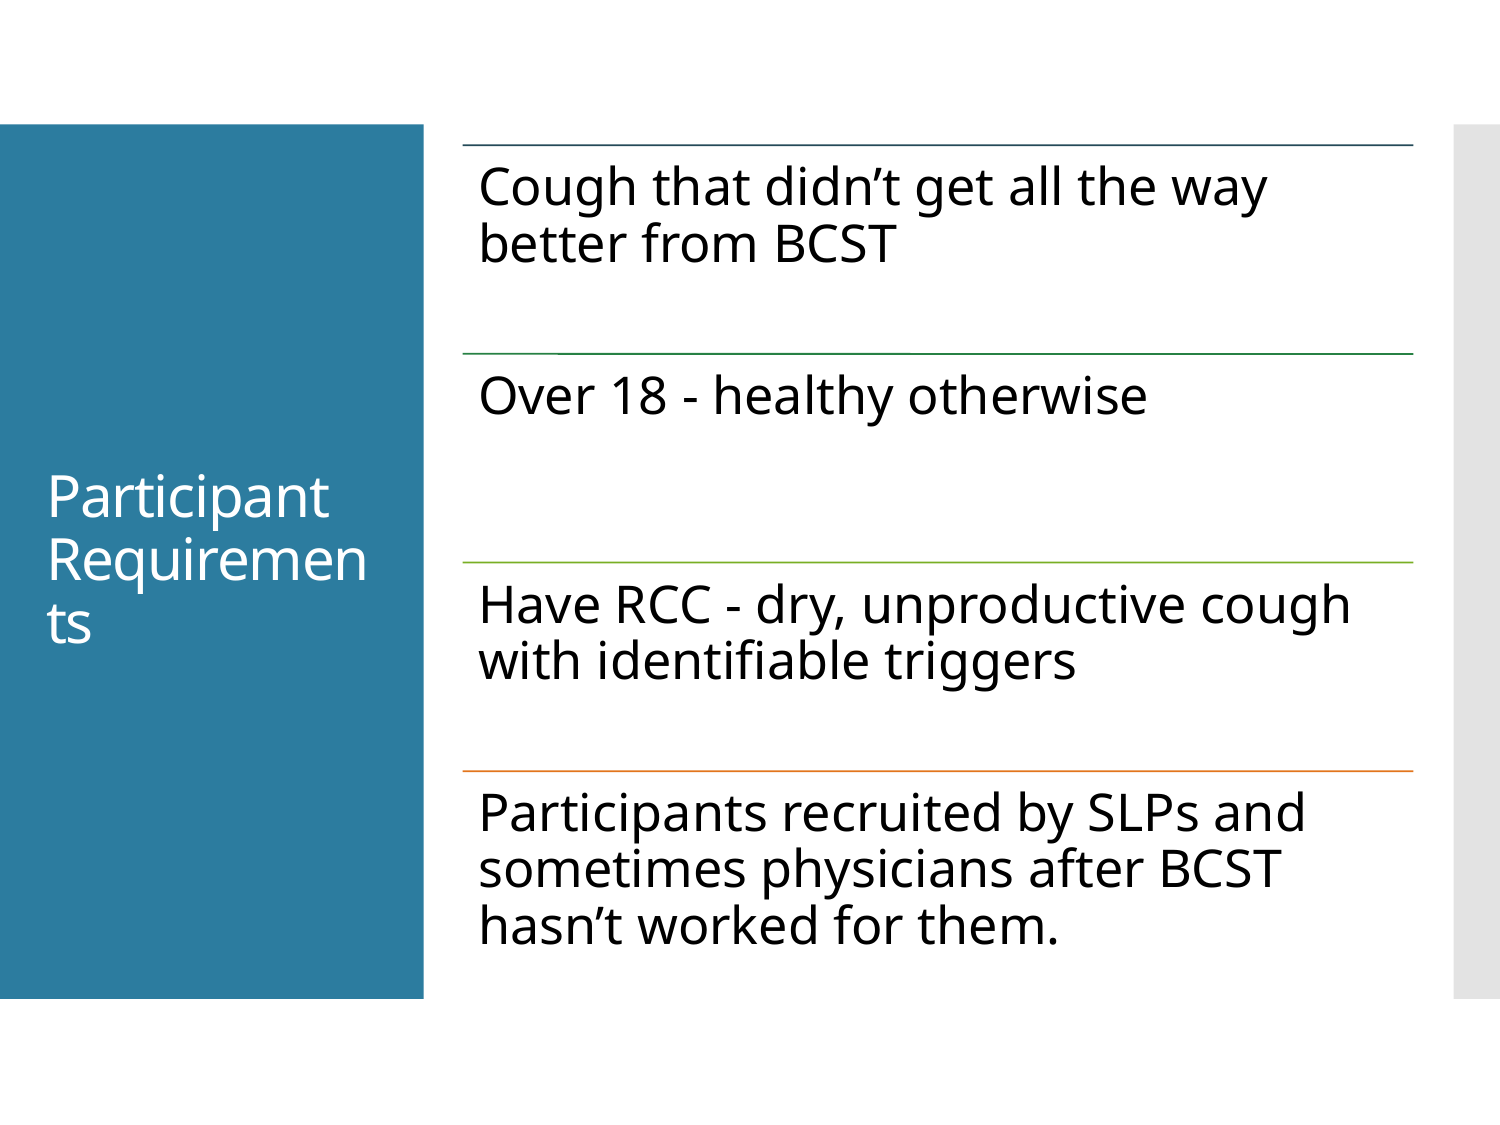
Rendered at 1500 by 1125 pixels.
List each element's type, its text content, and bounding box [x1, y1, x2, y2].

title Participant Requirements [31, 184, 394, 940]
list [462, 145, 1414, 980]
